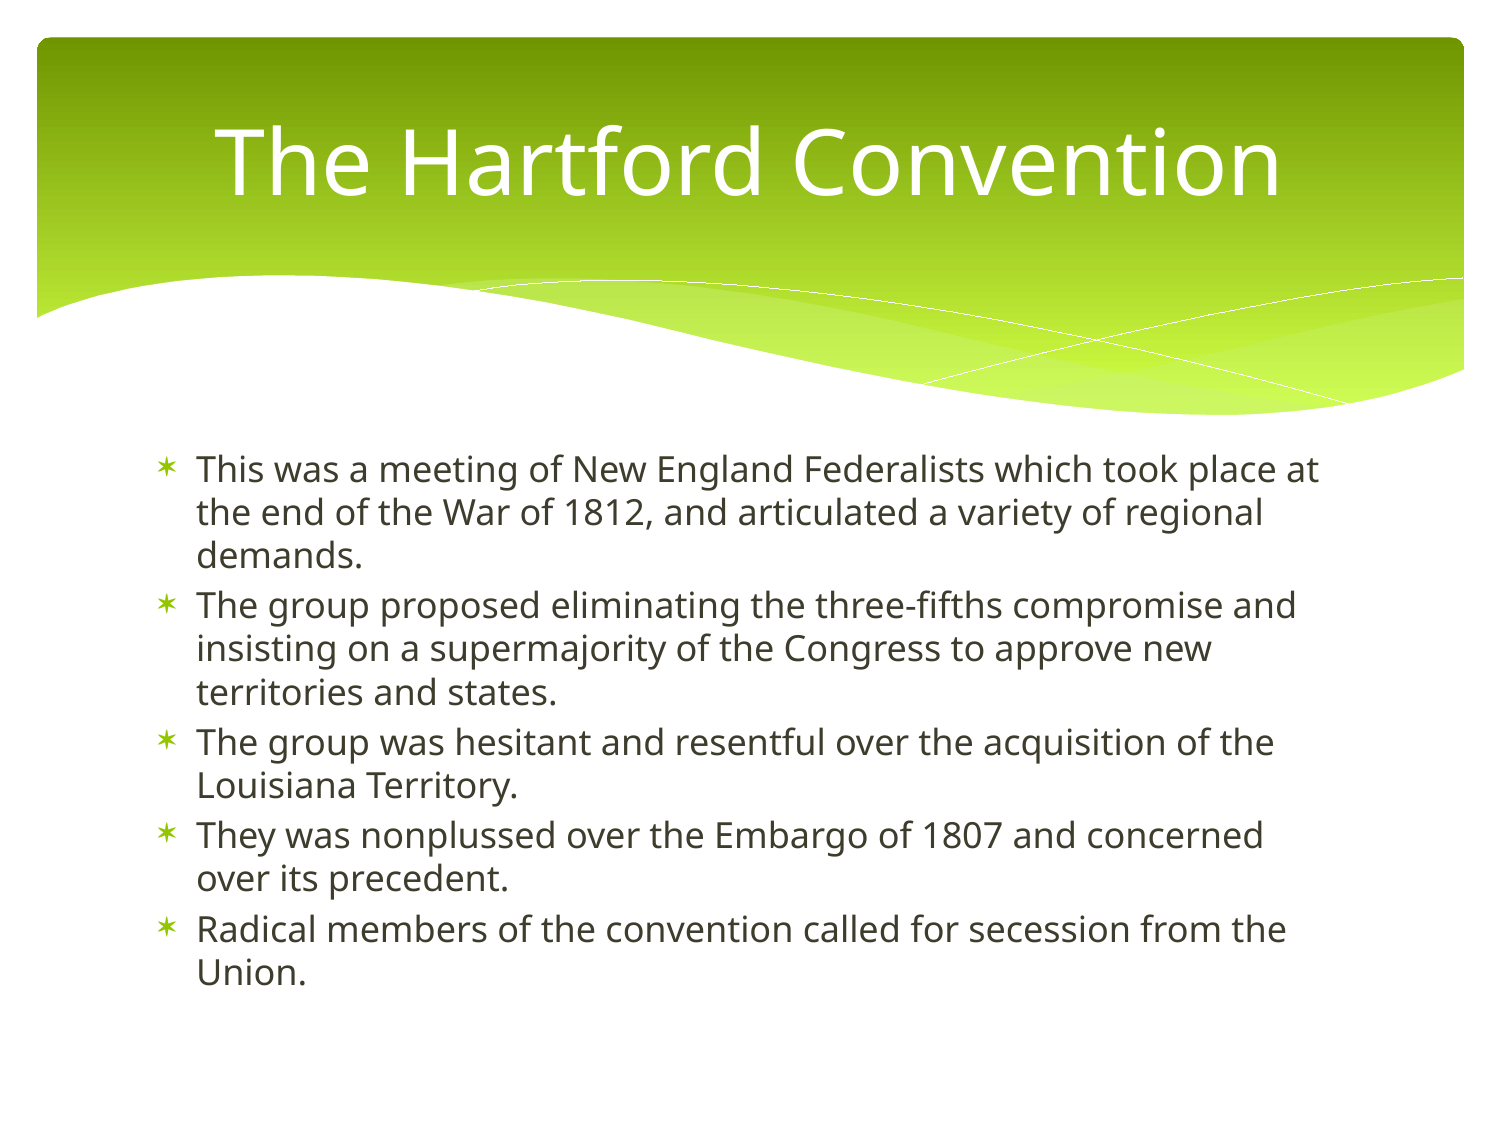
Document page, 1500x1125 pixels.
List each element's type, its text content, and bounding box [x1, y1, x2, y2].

title The Hartford Convention [75, 55, 1425, 261]
list This was a meeting of New England Federalists which took place at the end of the War of 1812, and articulated a variety of regional demands. The group proposed eliminating the three-fifths compromise and insisting on a supermajority of the Congress to approve new territories and states. The group was hesitant and resentful over the acquisition of the Louisiana Territory. They was nonplussed over the Embargo of 1807 and concerned over its precedent. Radical members of the convention called for secession from the Union. [143, 438, 1359, 1005]
